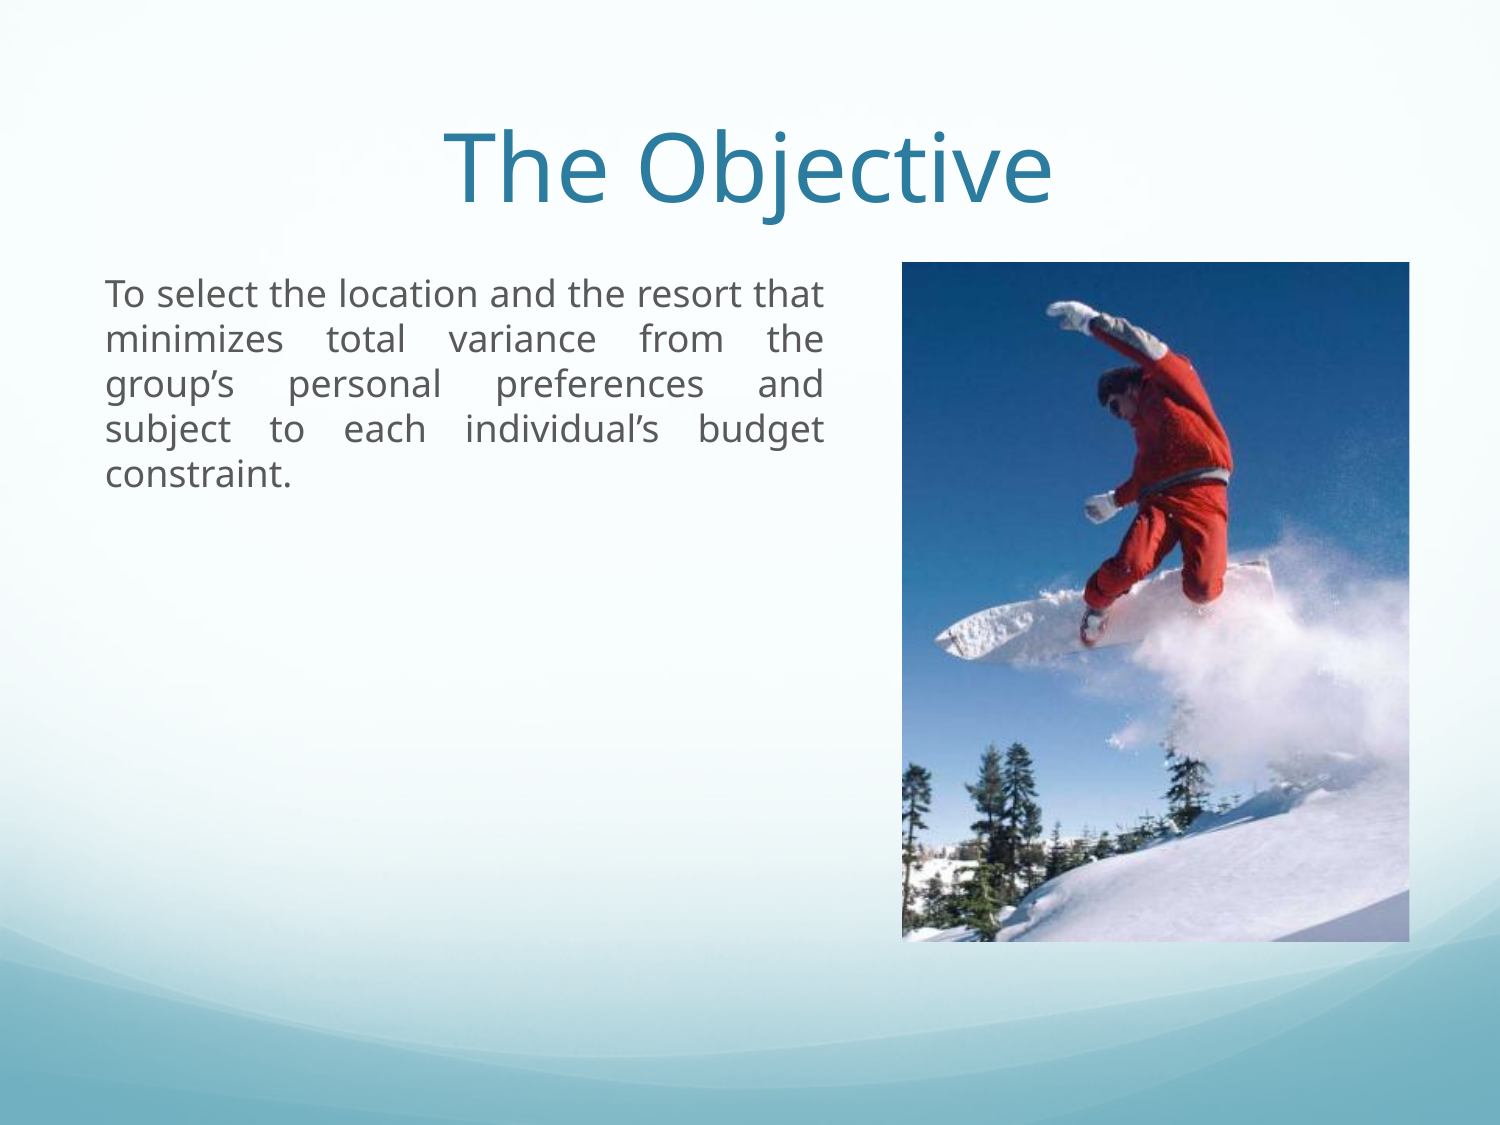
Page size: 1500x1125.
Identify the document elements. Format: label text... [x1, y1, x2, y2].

title The Objective [90, 9, 1410, 230]
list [901, 261, 1410, 943]
text_box To select the location and the resort that minimizes total variance from the group’s personal preferences and subject to each individual’s budget constraint. [90, 262, 841, 503]
